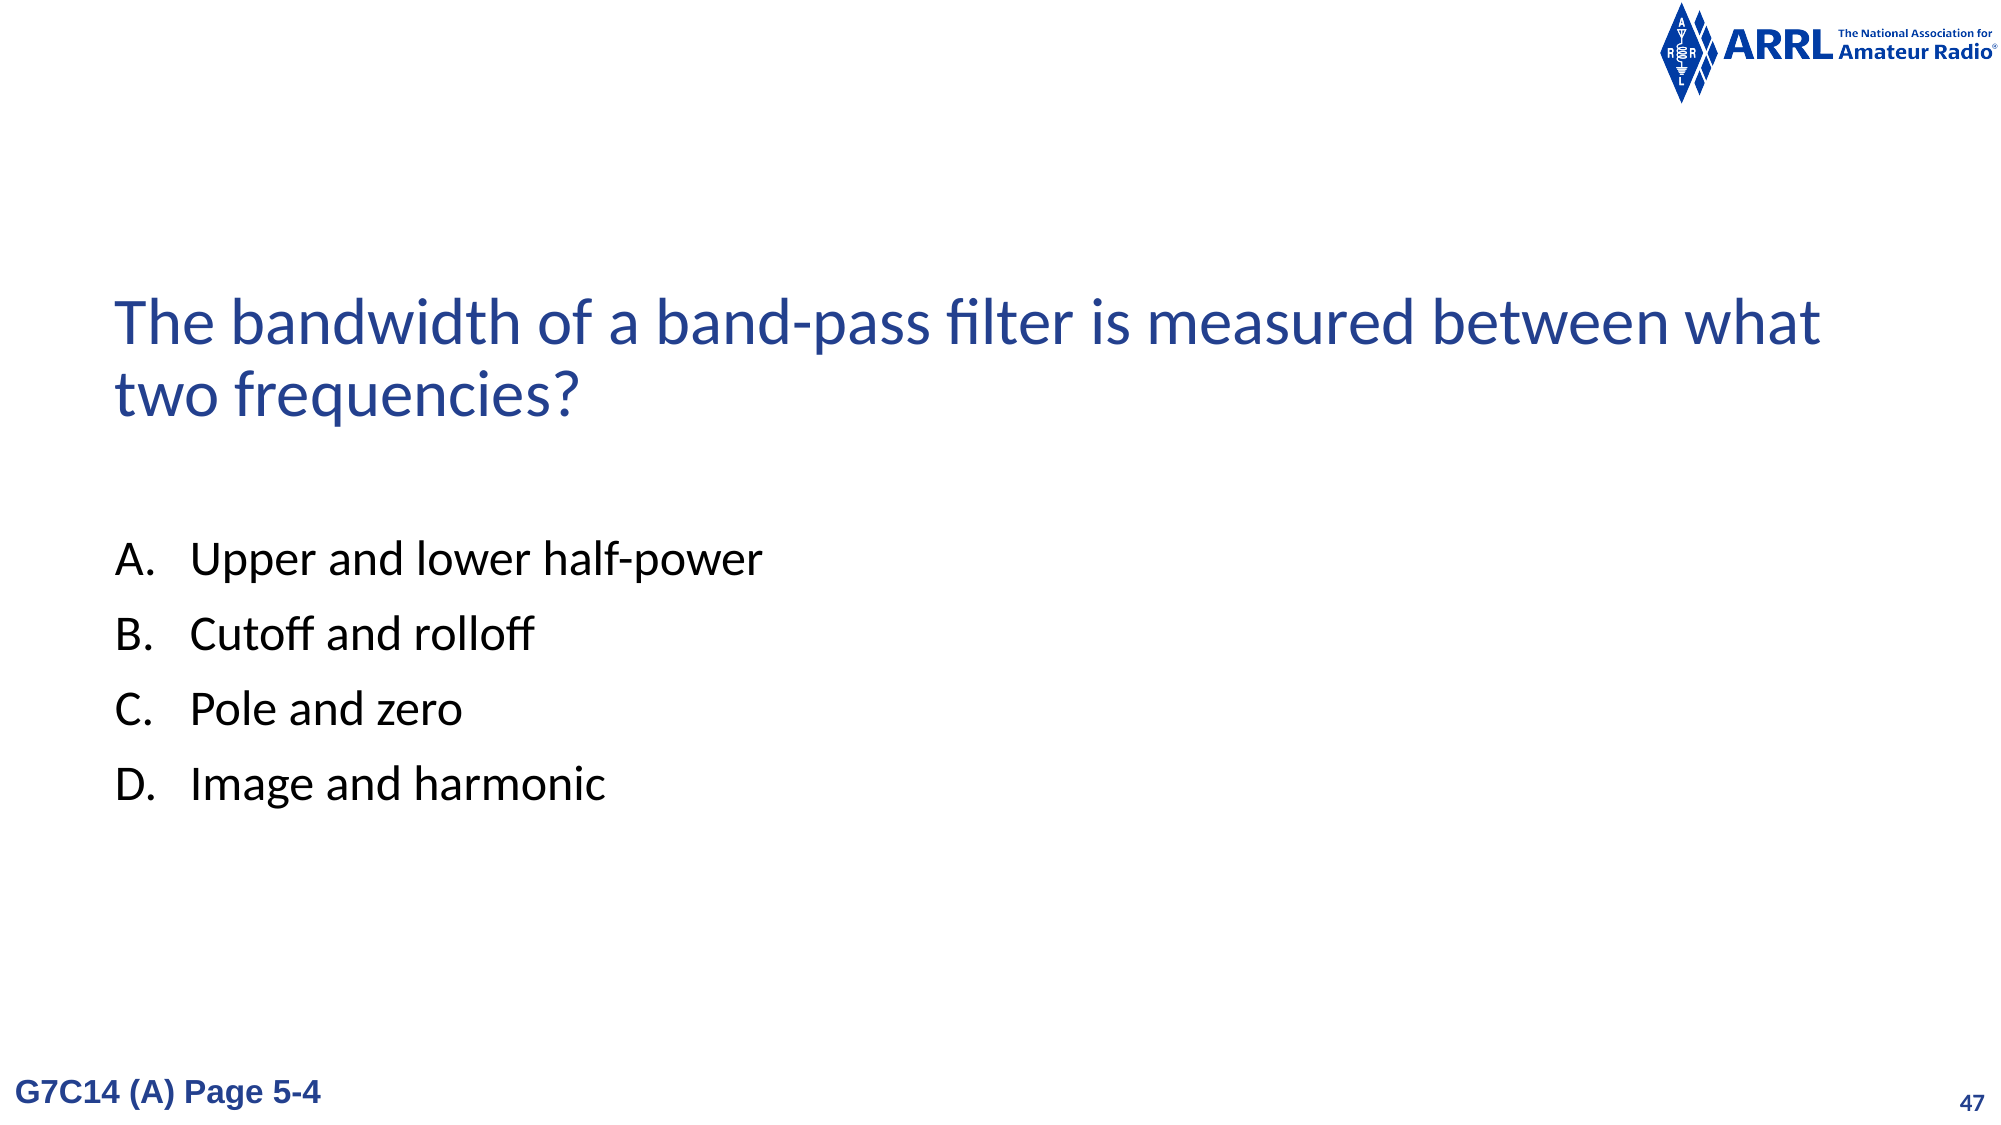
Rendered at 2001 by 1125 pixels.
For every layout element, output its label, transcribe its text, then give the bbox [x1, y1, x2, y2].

title The bandwidth of a band-pass filter is measured between what two frequencies? [99, 249, 1900, 468]
text_box G7C14 (A) Page 5-4 [0, 1062, 1313, 1118]
list Upper and lower half-power Cutoff and rolloff Pole and zero Image and harmonic [99, 525, 1900, 1005]
picture [1658, 0, 1999, 106]
text_box 47 [1899, 1079, 2000, 1125]
